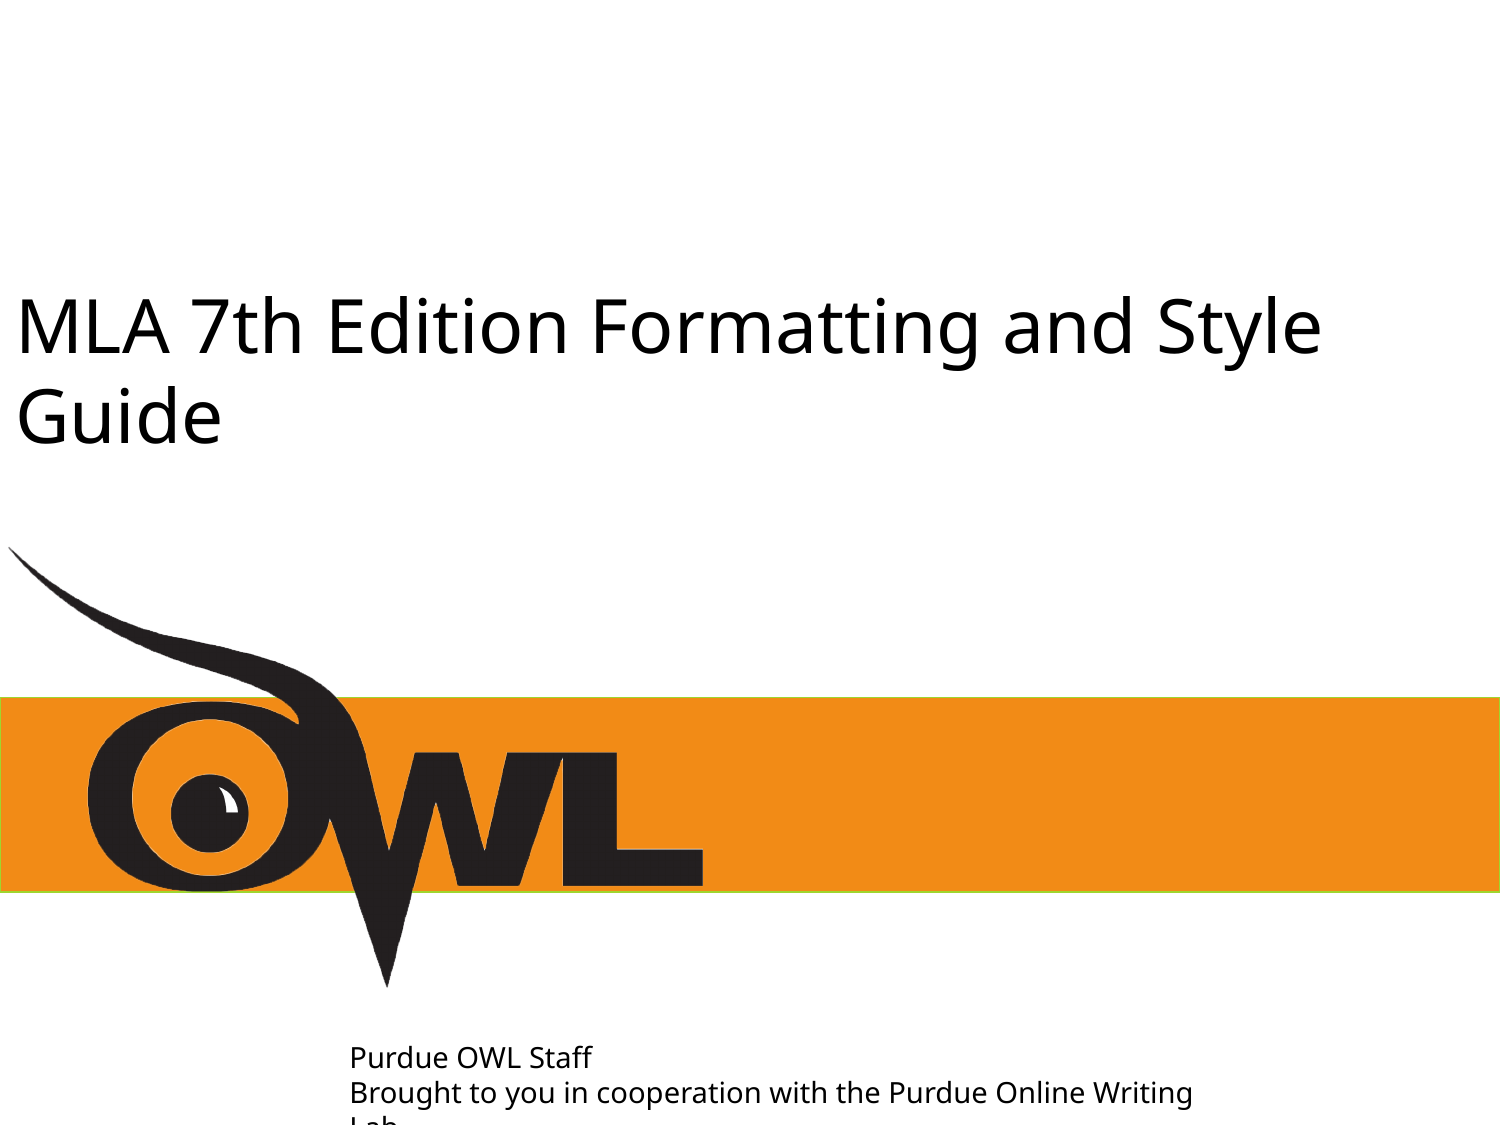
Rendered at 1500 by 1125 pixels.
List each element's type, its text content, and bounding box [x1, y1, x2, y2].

text_box MLA 7th Edition Formatting and Style Guide [0, 270, 1500, 377]
text_box Purdue OWL Staff Brought to you in cooperation with the Purdue Online Writing Lab [334, 1032, 1235, 1118]
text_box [0, 537, 1500, 992]
